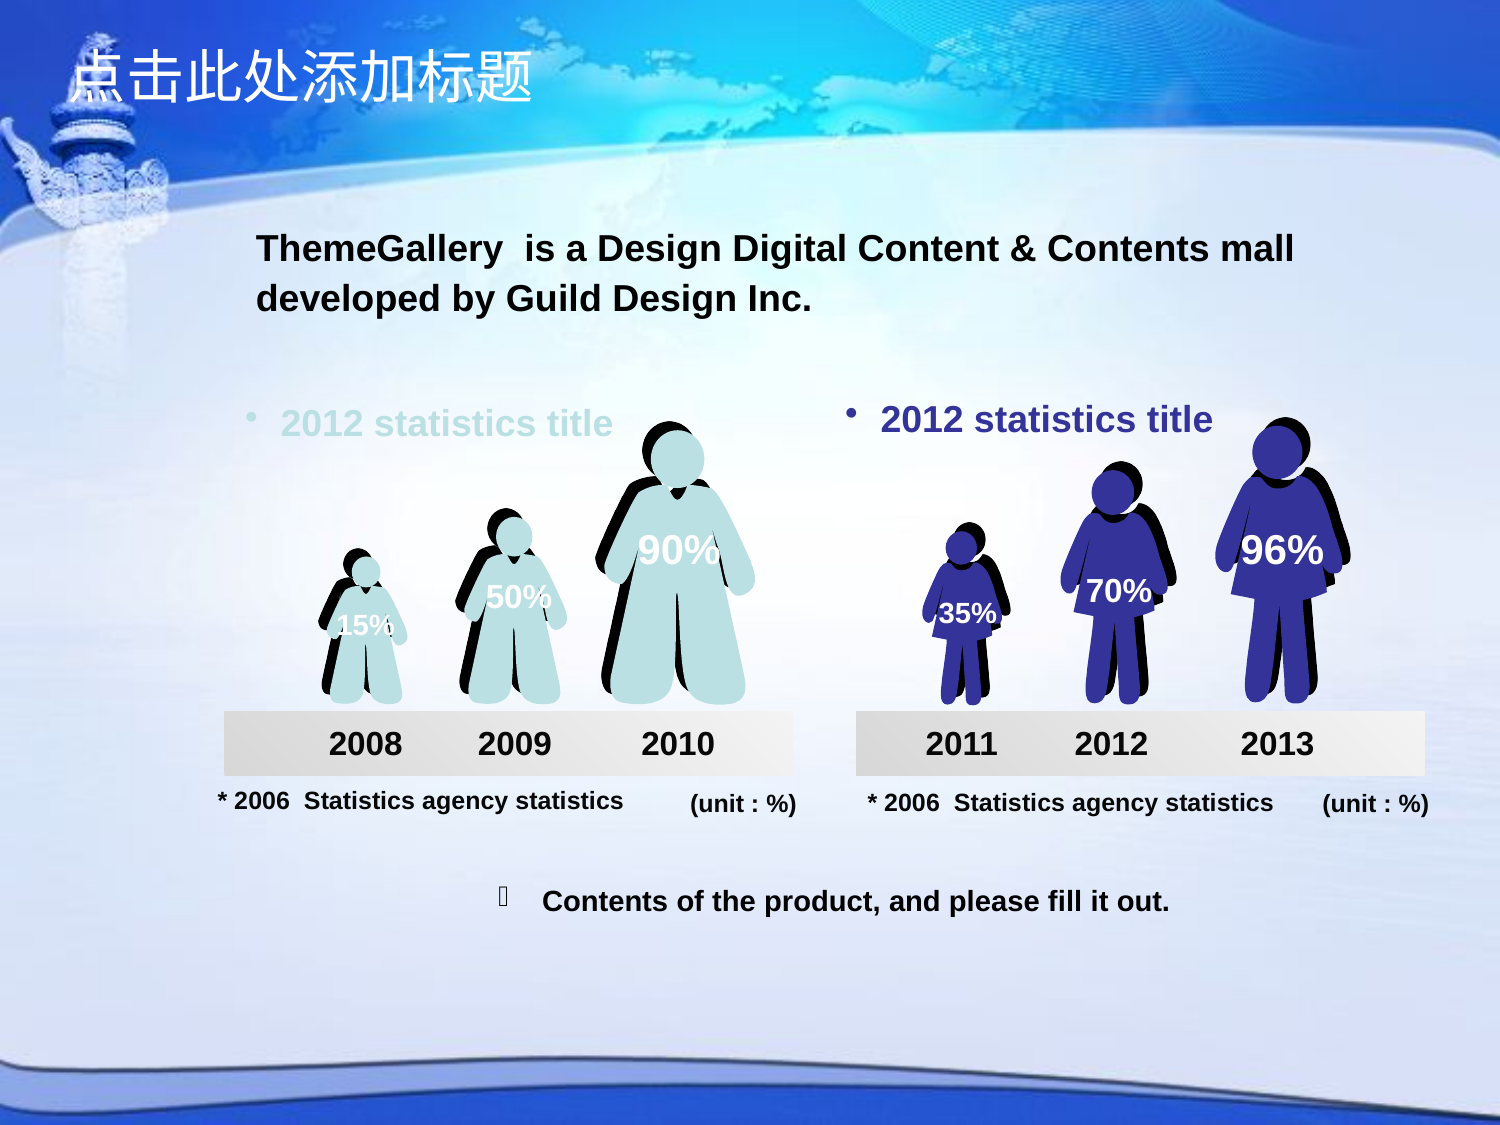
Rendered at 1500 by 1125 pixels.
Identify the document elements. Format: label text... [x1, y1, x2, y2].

picture [0, 0, 1500, 1125]
text_box 点击此处添加标题 [53, 33, 845, 118]
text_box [203, 776, 813, 826]
text_box 2010 [602, 716, 755, 769]
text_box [853, 778, 1445, 826]
text_box 2013 [1201, 714, 1354, 769]
text_box 2011 [885, 714, 1035, 769]
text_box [917, 530, 1019, 707]
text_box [1056, 469, 1177, 706]
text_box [315, 556, 416, 707]
text_box 2012 [1035, 714, 1188, 769]
text_box ThemeGallery is a Design Digital Content & Contents mall developed by Guild Design Inc. [241, 212, 1379, 327]
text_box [463, 516, 574, 707]
text_box 2009 [439, 714, 591, 769]
text_box [224, 711, 793, 775]
text_box 2012 statistics title [230, 391, 629, 452]
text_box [1210, 425, 1351, 705]
text_box 2012 statistics title [830, 387, 1229, 448]
text_box Contents of the product, and please fill it out. [366, 874, 1304, 925]
text_box 2008 [290, 714, 439, 769]
text_box [856, 711, 1425, 776]
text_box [603, 429, 764, 709]
